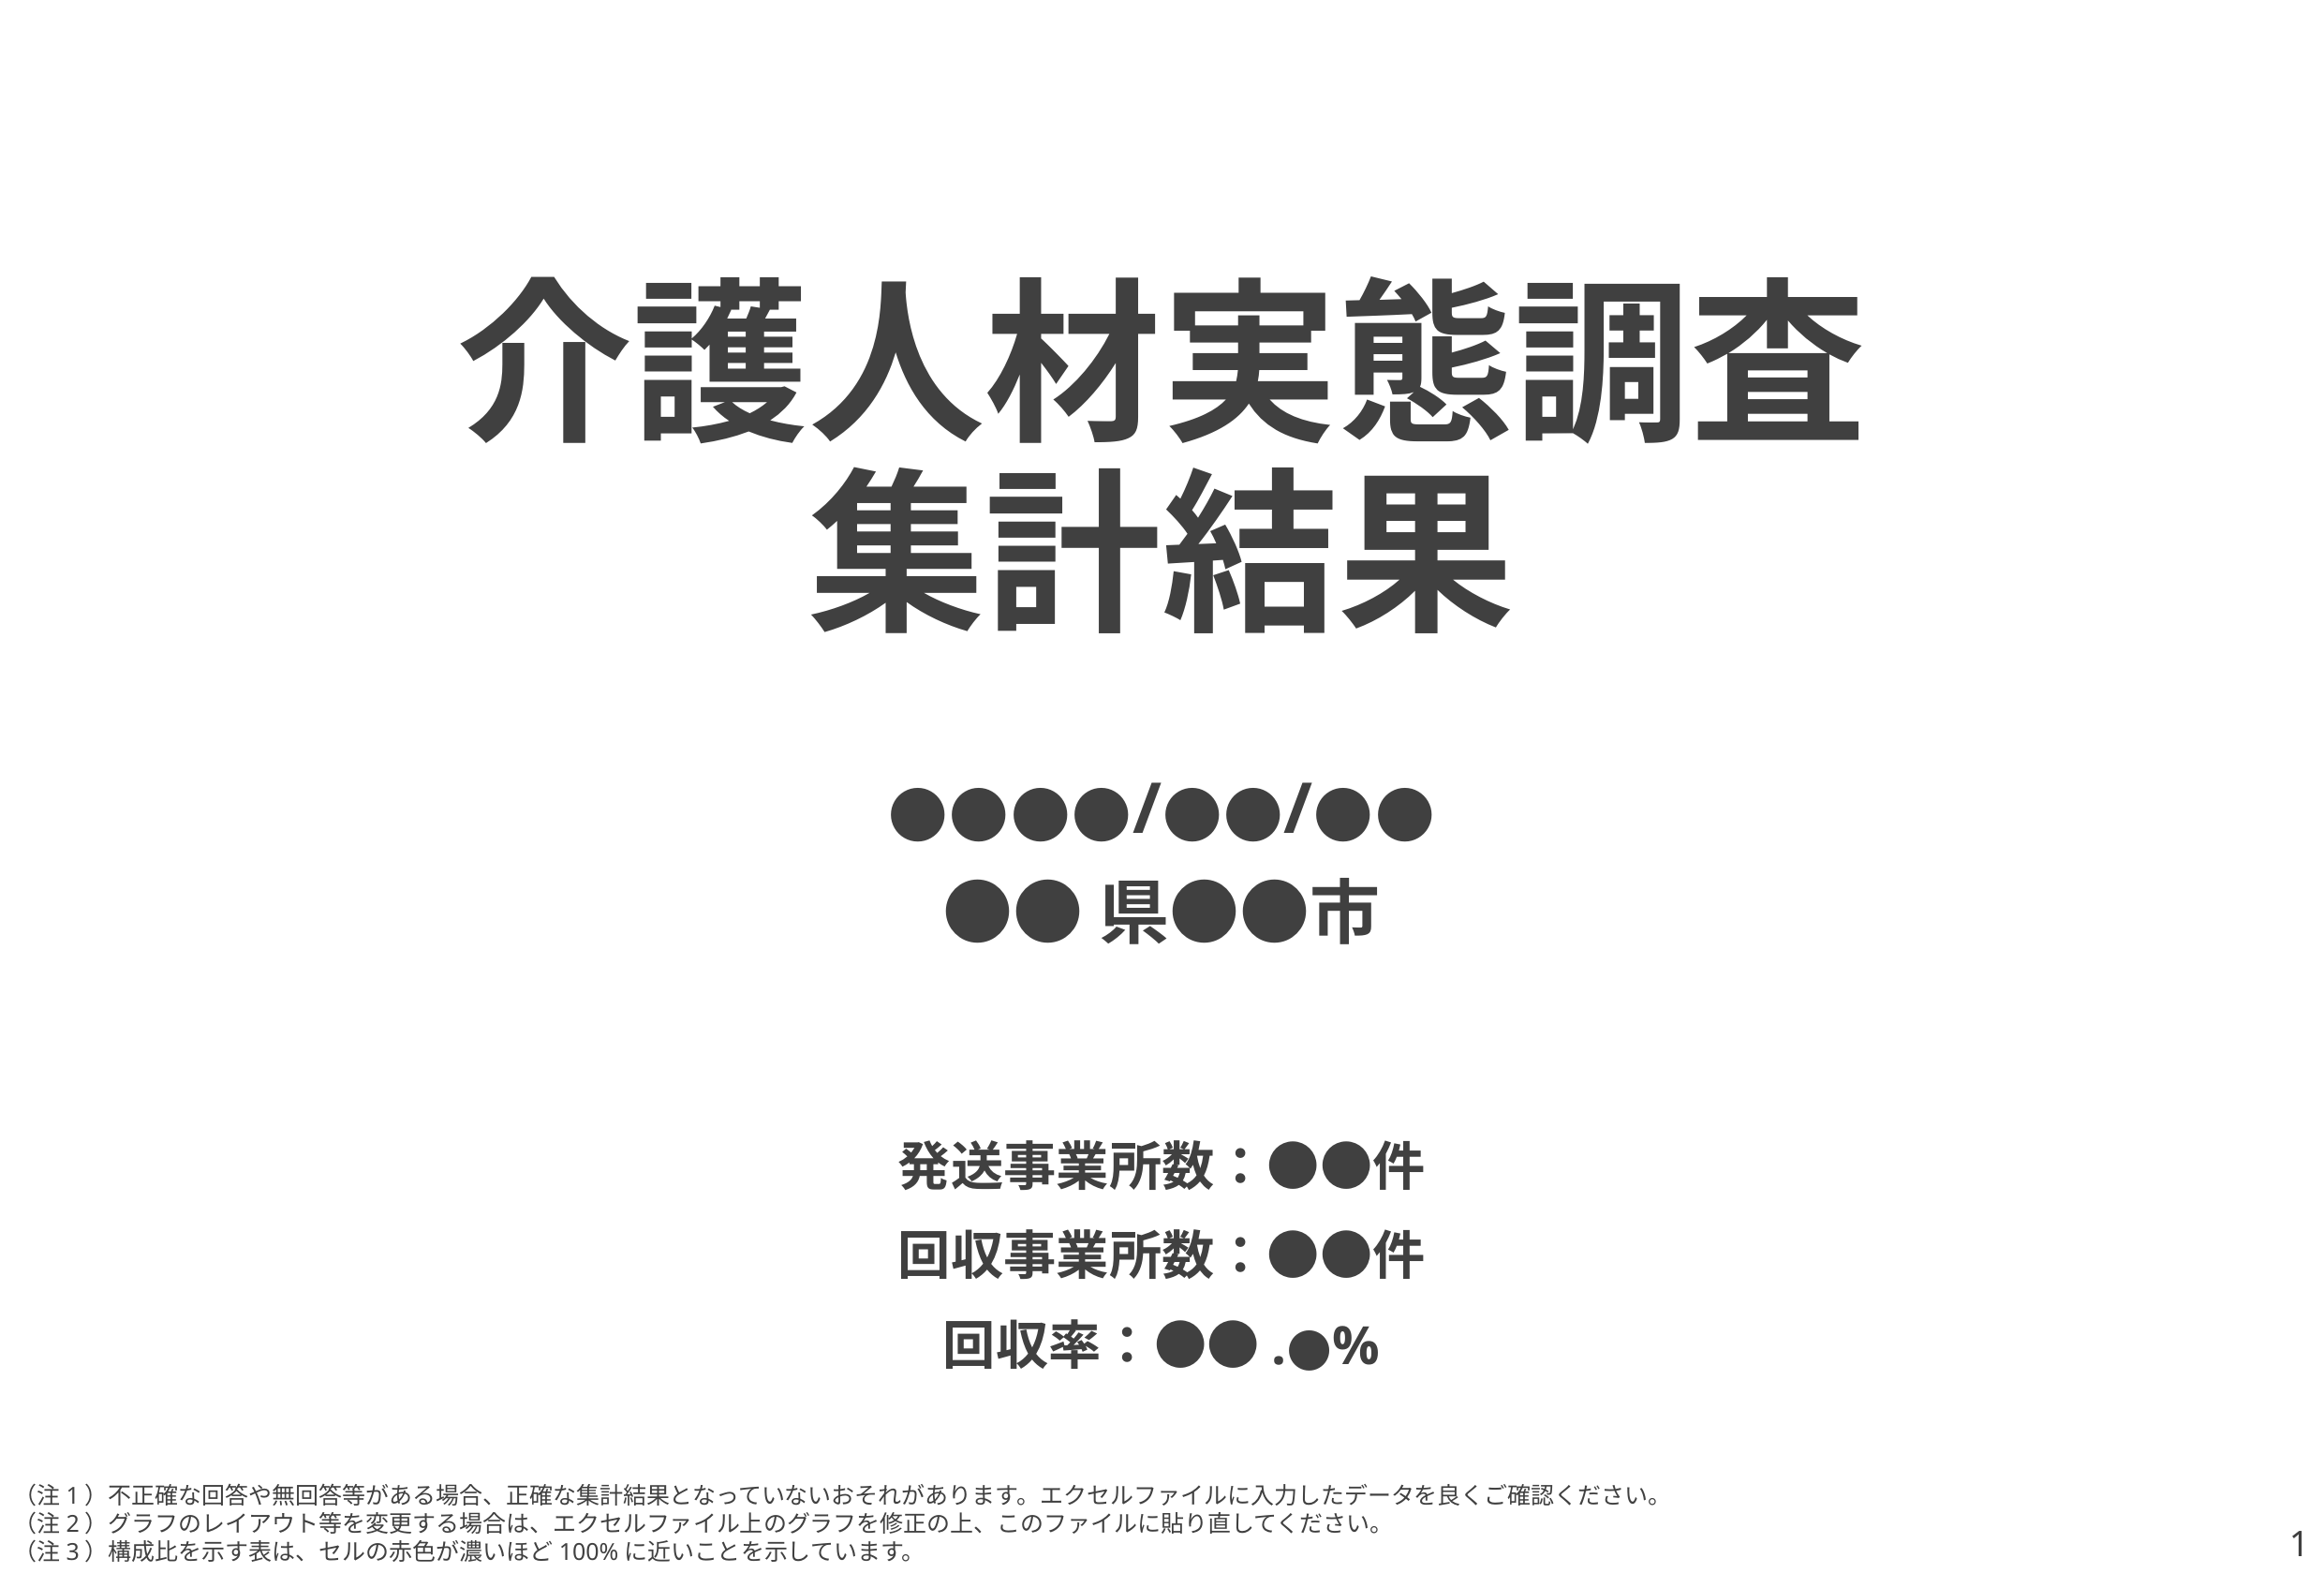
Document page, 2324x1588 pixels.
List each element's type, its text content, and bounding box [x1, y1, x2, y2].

text_box 回収事業所数：●●件 [883, 1214, 1440, 1293]
text_box （注1）不正確な回答や無回答等がある場合、正確な集計結果となっていないおそれがあります。エクセルファイルに入力したデータを良くご確認ください。 （注2）グラフのレイアウト等を変更する場合は、エクセルファイル上のグラフを修正の上、このファイルに貼り直してください。 （注3）構成比を示す表は、セルの赤色が濃いほど100%に近いことを示しています。 [0, 1474, 2154, 1572]
text_box 回収率：●●.●% [928, 1304, 1395, 1382]
text_box ●●県●●市 [928, 861, 1395, 960]
title 介護人材実態調査 集計結果 [174, 233, 2150, 663]
slide_number 1 [1800, 1503, 2324, 1588]
text_box ●●●●/●●/●● [873, 755, 1450, 854]
text_box 発送事業所数：●●件 [883, 1125, 1440, 1203]
